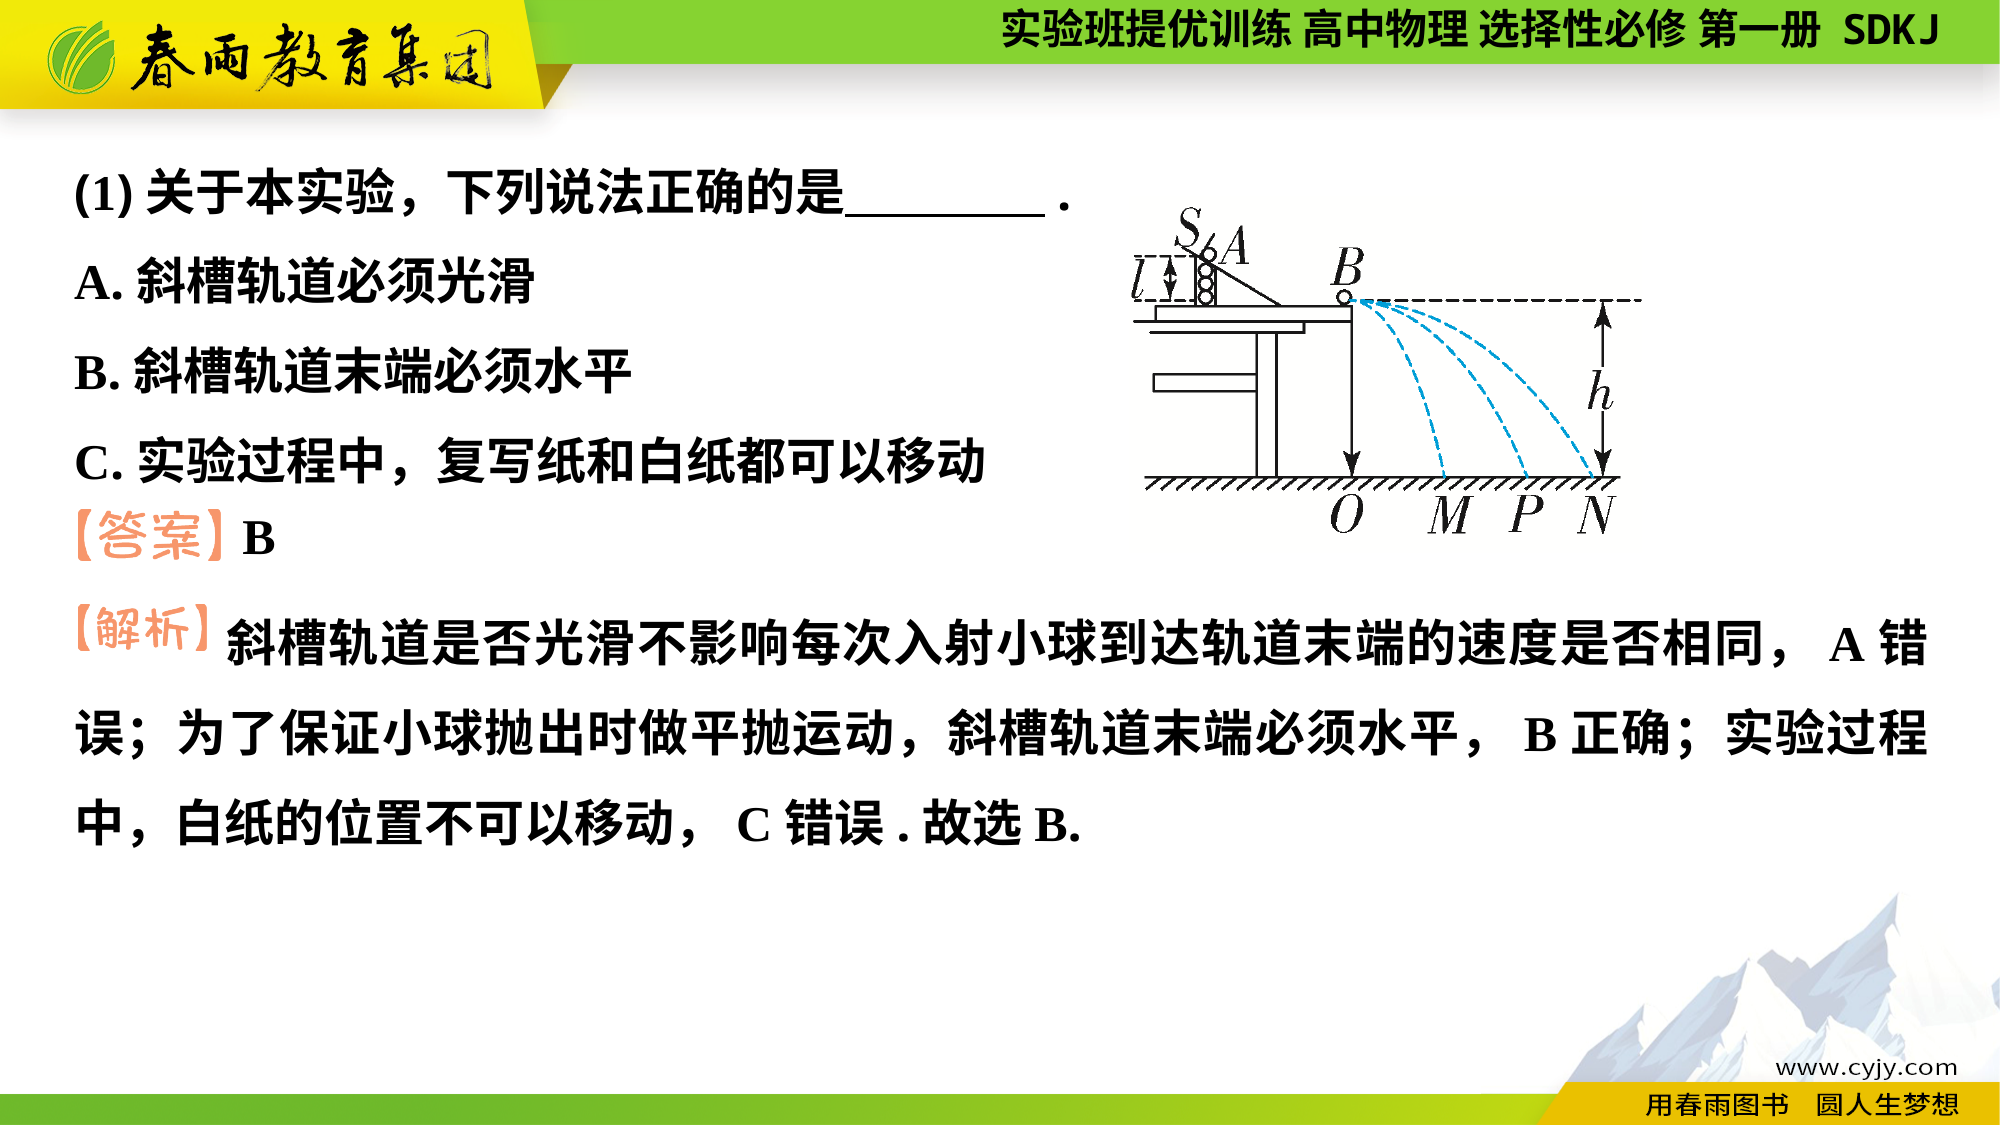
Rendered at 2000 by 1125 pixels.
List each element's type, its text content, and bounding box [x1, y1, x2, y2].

picture [0, 0, 2000, 1125]
list (1)关于本实验，下列说法正确的是 . A.斜槽轨道必须光滑 B.斜槽轨道末端必须水平 C.实验过程中，复写纸和白纸都可以移动 [59, 122, 1944, 490]
text_box 斜槽轨道是否光滑不影响每次入射小球到达轨道末端的速度是否相同，A错误；为了保证小球抛出时做平抛运动，斜槽轨道末端必须水平，B正确；实验过程中，白纸的位置不可以移动，C错误.故选B. [59, 574, 1944, 860]
text_box B [227, 497, 291, 573]
